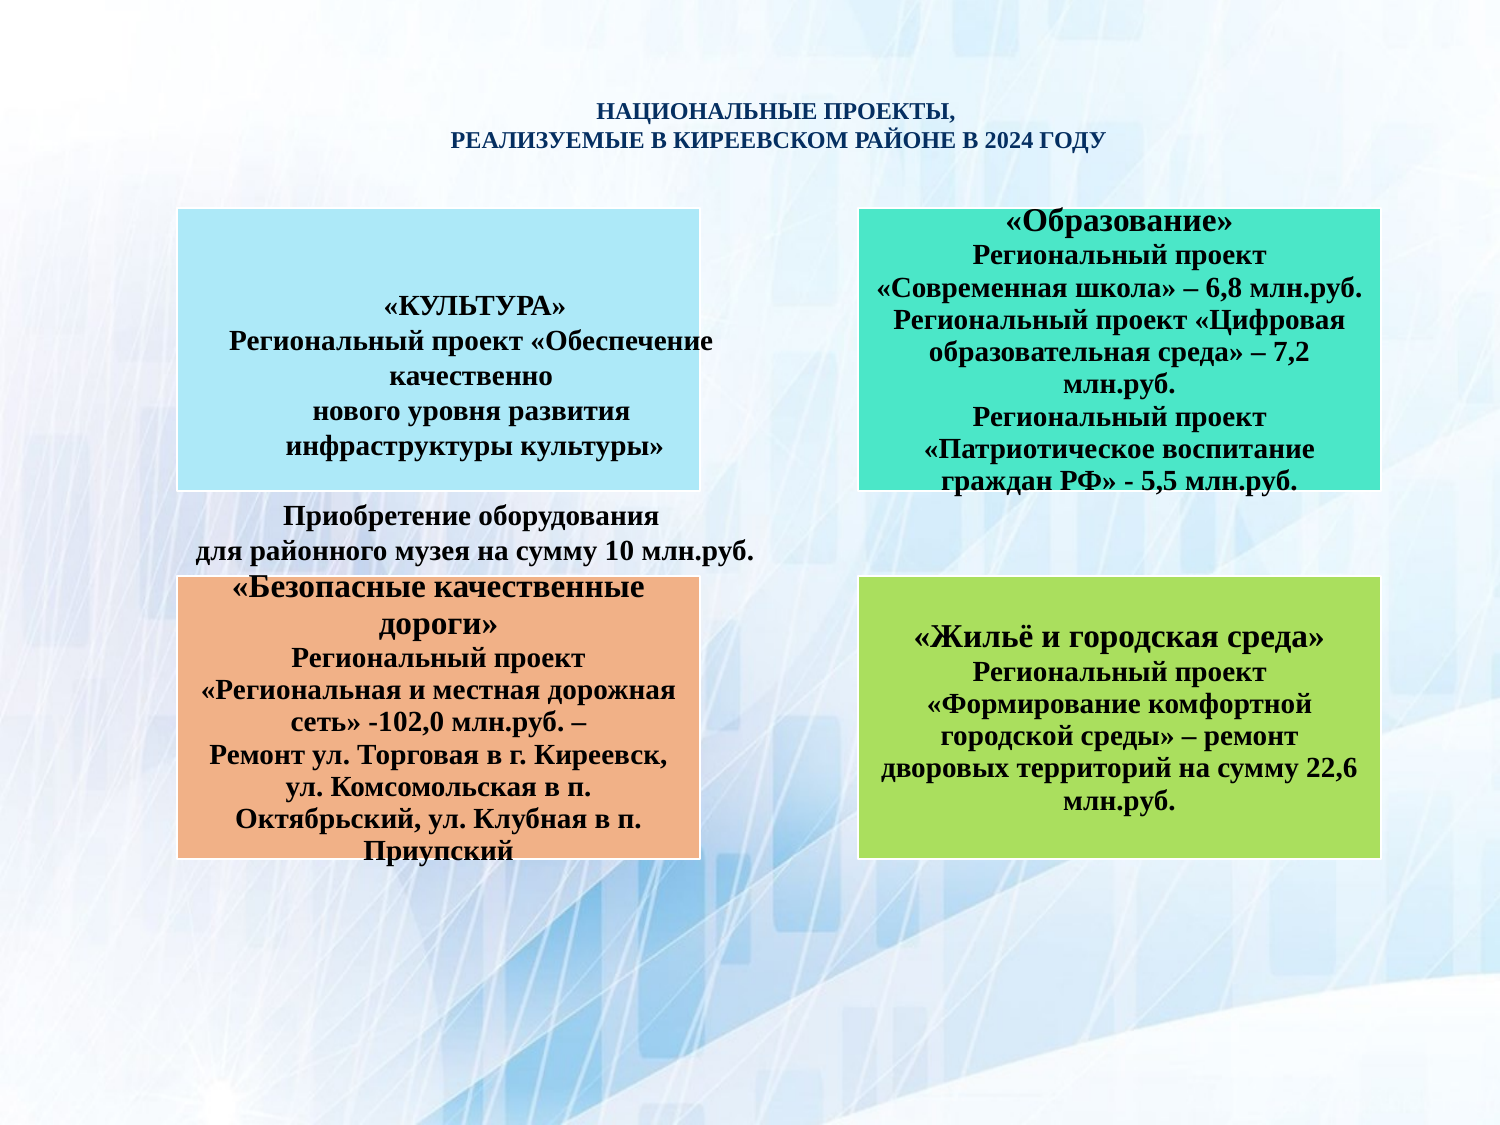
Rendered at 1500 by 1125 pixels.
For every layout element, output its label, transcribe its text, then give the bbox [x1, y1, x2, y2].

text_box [176, 207, 1382, 1012]
title Национальные проекты, реализуемые в Киреевском районе в 2024 году [87, 87, 1471, 185]
picture [0, 0, 1500, 1125]
